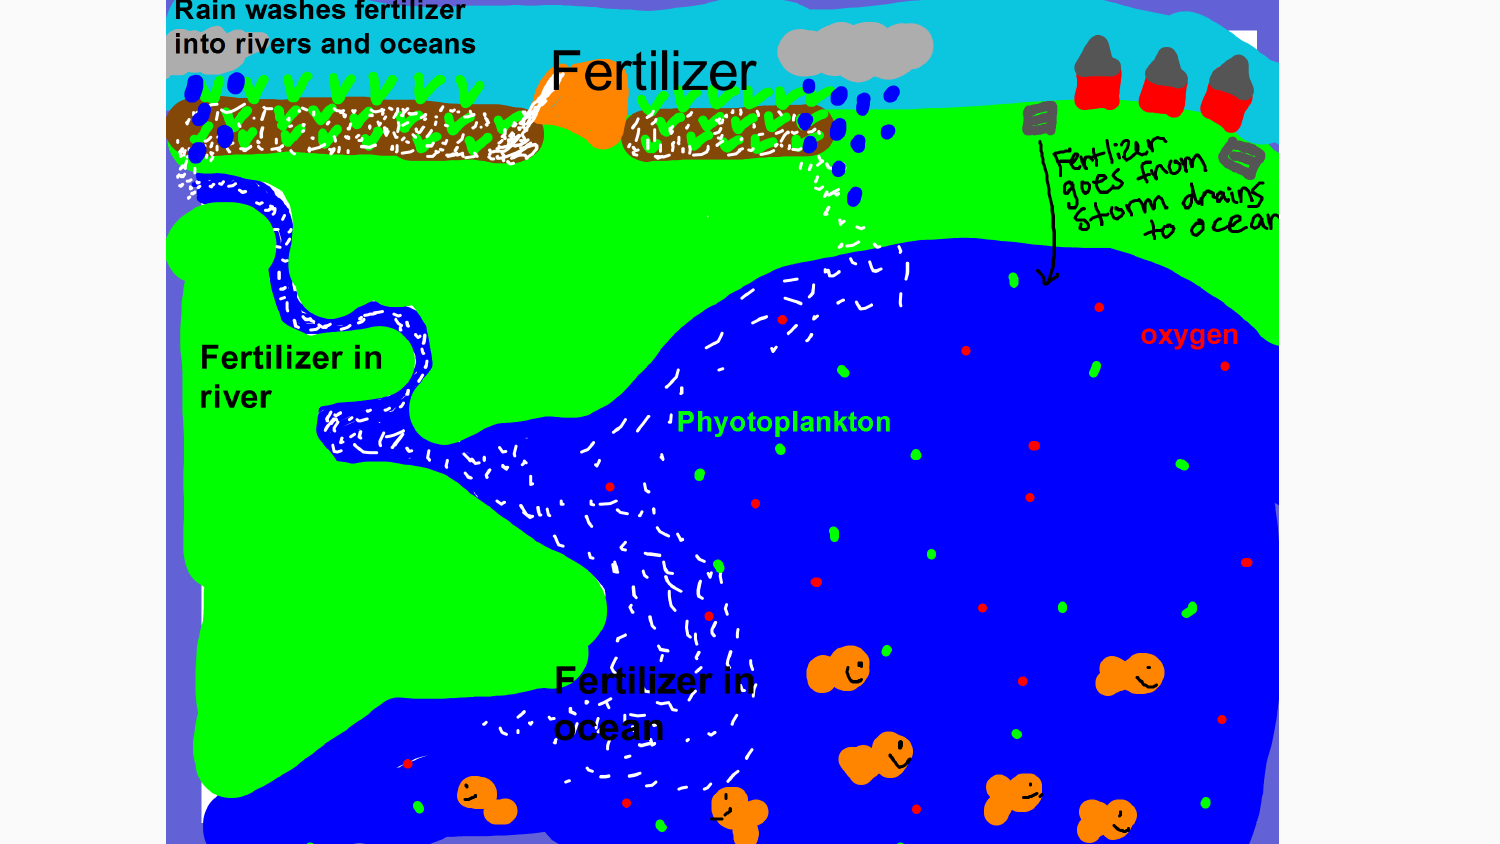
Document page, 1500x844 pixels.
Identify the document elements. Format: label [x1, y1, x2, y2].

picture [165, 0, 1280, 844]
